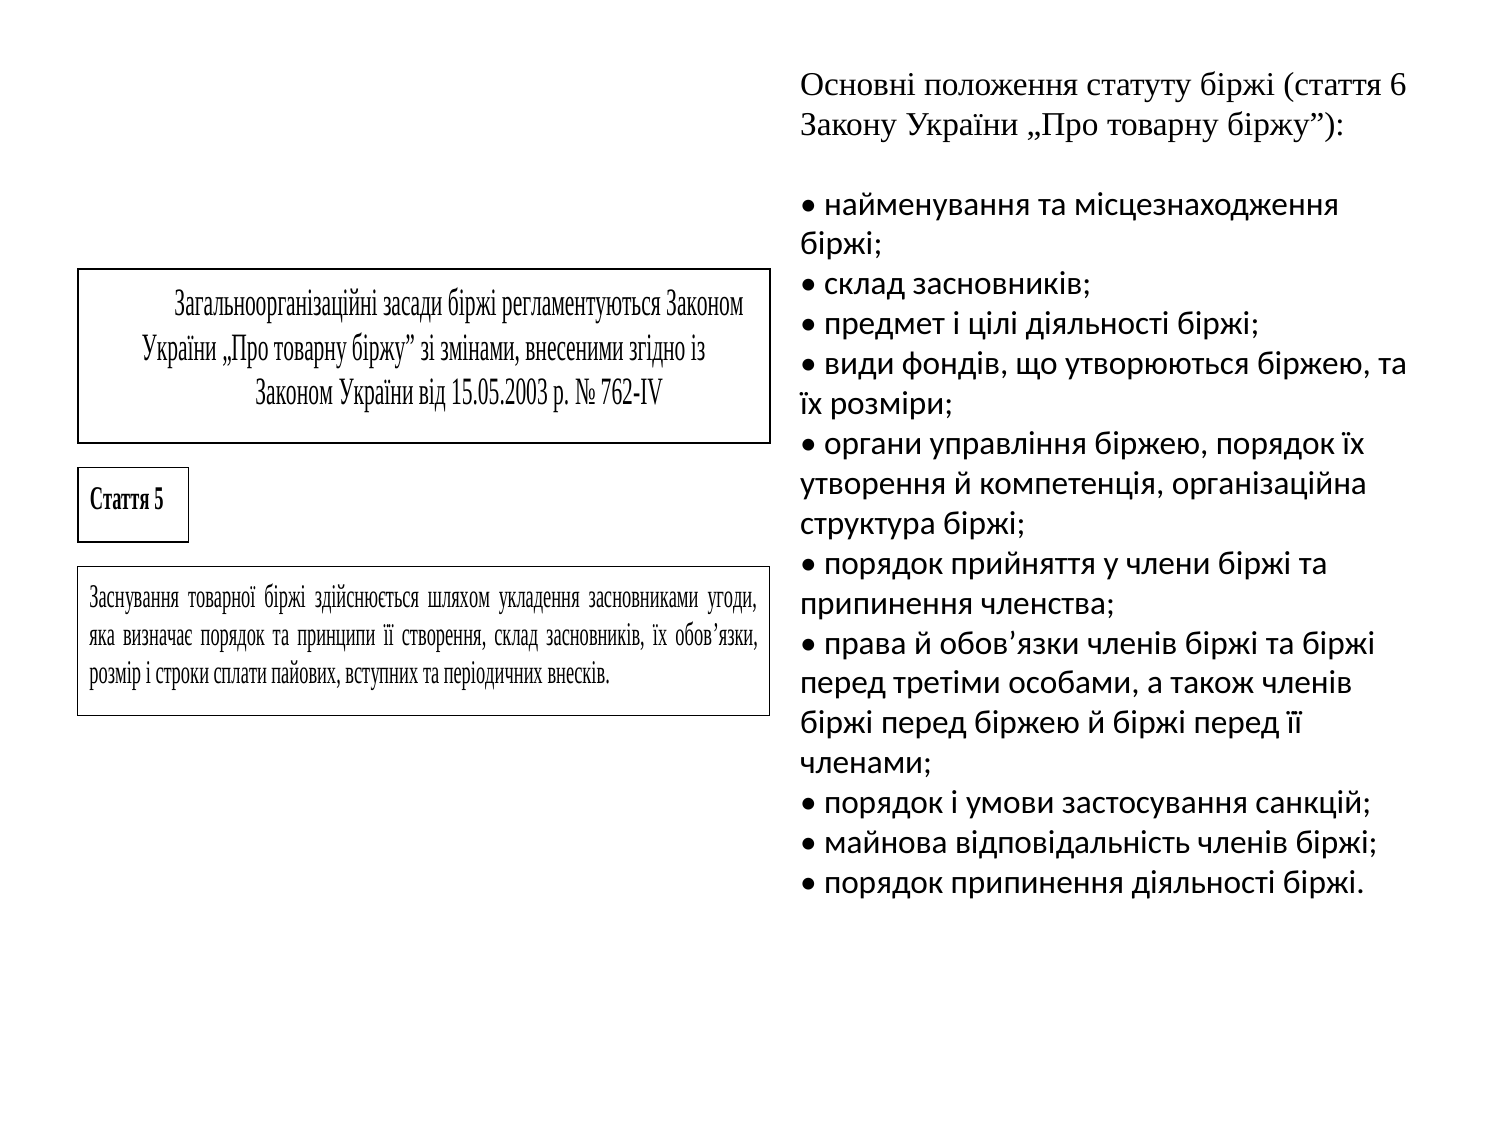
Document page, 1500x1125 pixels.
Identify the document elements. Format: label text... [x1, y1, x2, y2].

text_box Основні положення статуту біржі (стаття 6 Закону України „Про товарну біржу”): • найменування та місцезнаходження біржі; • склад засновників; • предмет і цілі діяльності біржі; • види фондів, що утворюються біржею, та їх розміри; • органи управління біржею, порядок їх утворення й компетенція, організаційна структура біржі; • порядок прийняття у члени біржі та припинення членства; • права й обов’язки членів біржі та біржі перед третіми особами, а також членів біржі перед біржею й біржі перед її членами; • порядок і умови застосування санкцій; • майнова відповідальність членів біржі; • порядок припинення діяльності біржі. [785, 54, 1433, 908]
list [76, 231, 774, 918]
